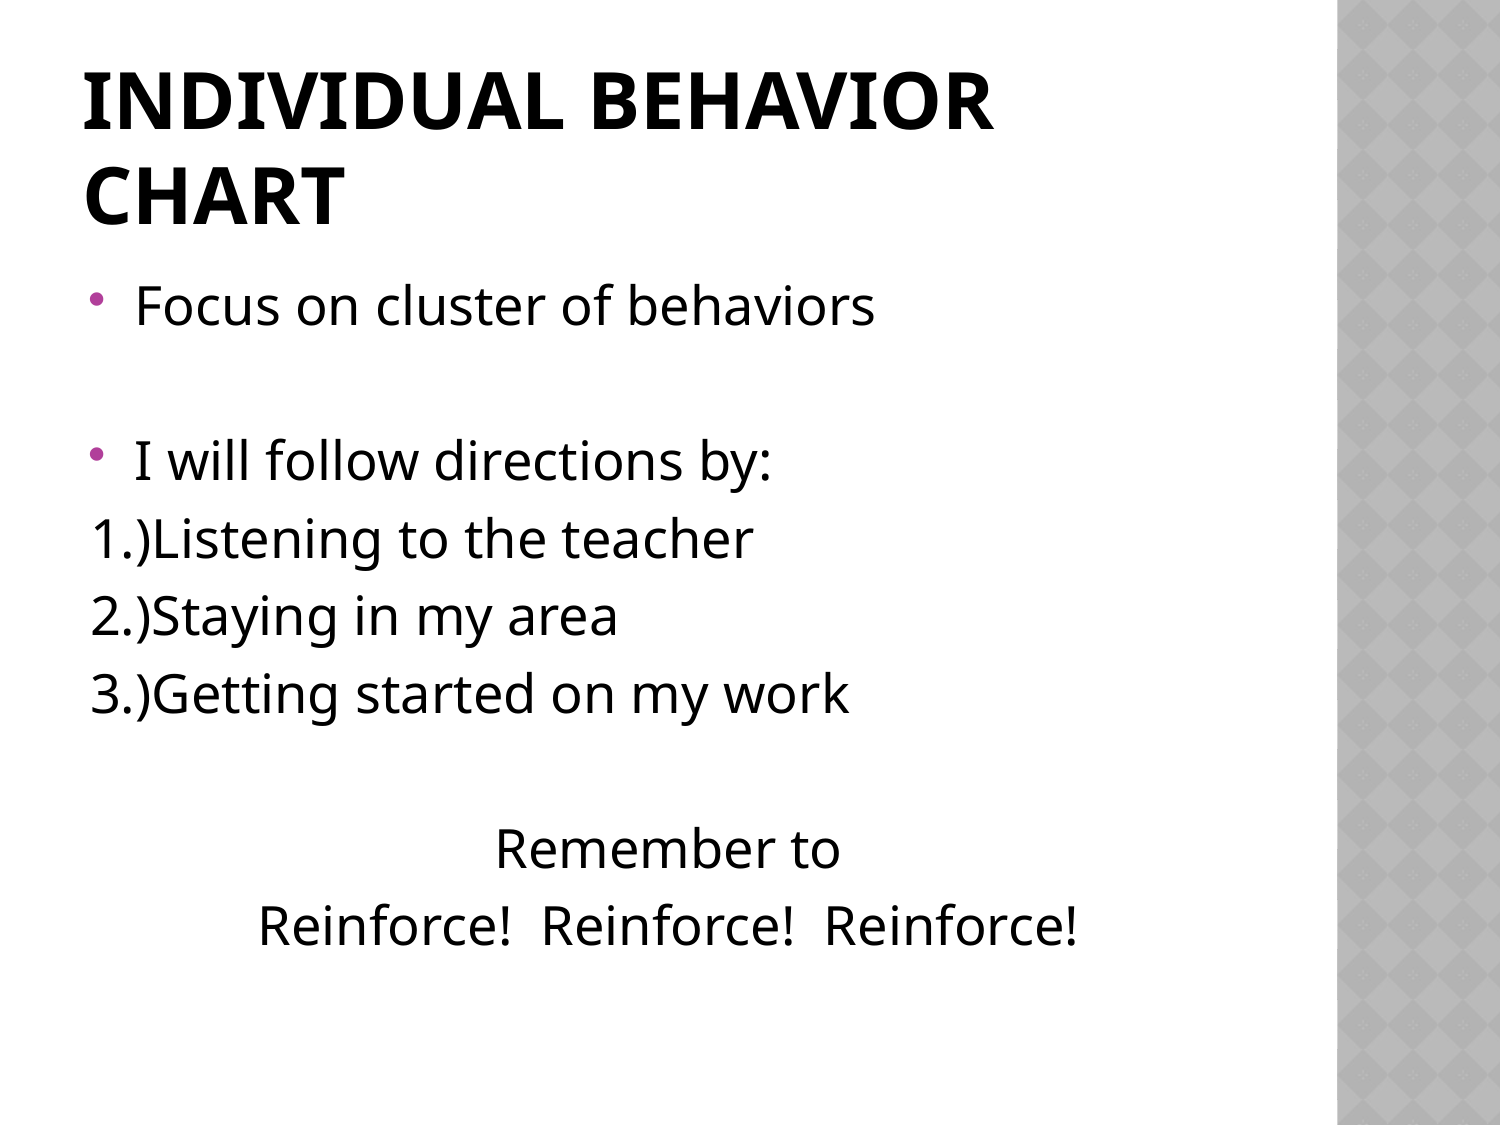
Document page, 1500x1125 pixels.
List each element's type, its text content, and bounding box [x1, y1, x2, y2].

list Focus on cluster of behaviors I will follow directions by: 1.)Listening to the teacher 2.)Staying in my area 3.)Getting started on my work Remember to Reinforce! Reinforce! Reinforce! [74, 263, 1263, 1060]
title Individual behavior chart [75, 52, 1263, 240]
